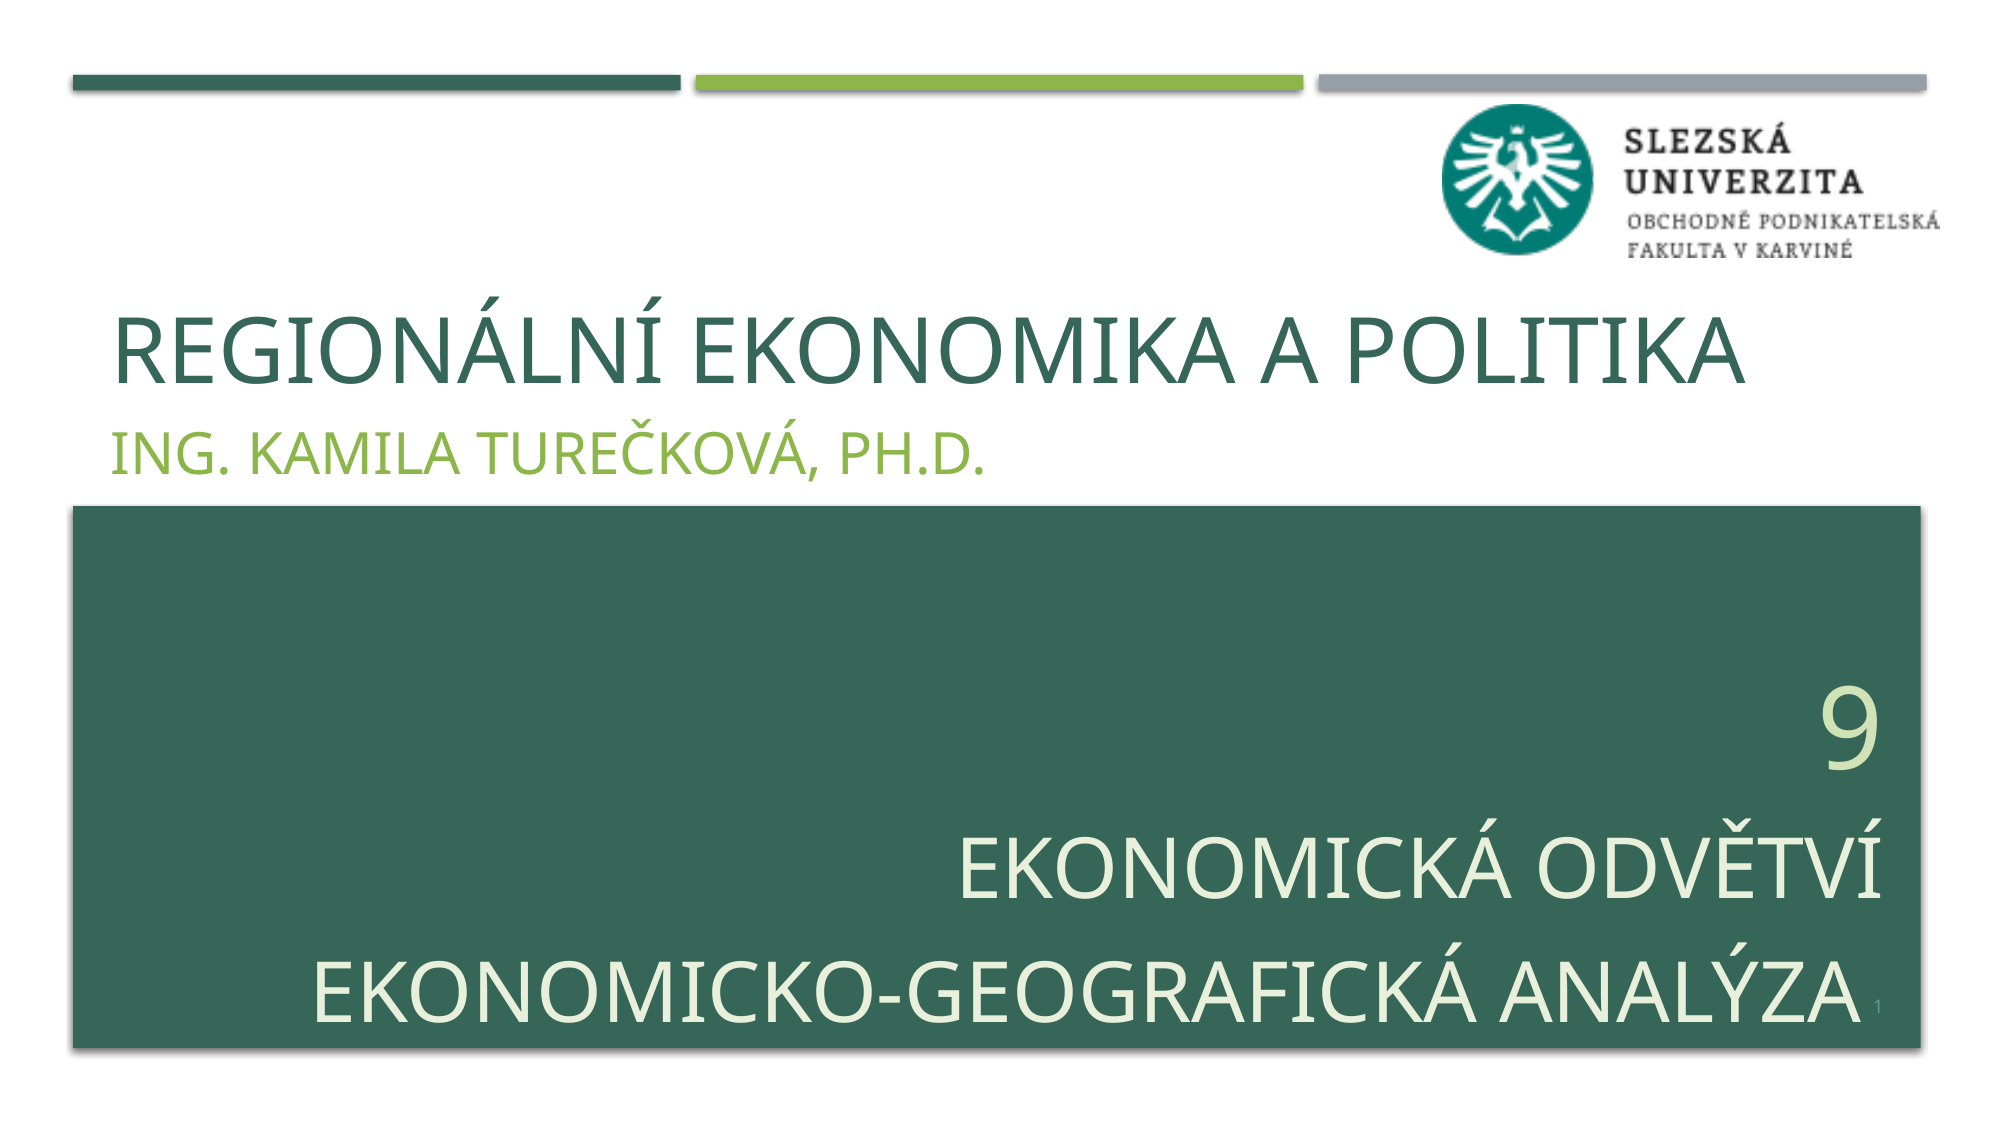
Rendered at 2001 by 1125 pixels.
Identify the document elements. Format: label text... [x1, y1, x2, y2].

title Regionální ekonomika a politika [95, 167, 1899, 409]
subtitle Ing. Kamila Turečková, Ph.D. [95, 409, 1899, 507]
slide_number 1 [1732, 977, 1899, 1037]
picture [1442, 103, 1940, 259]
text_box 9 ekonomická odvětví ekonomicko-geografická analýza [95, 646, 1899, 1052]
